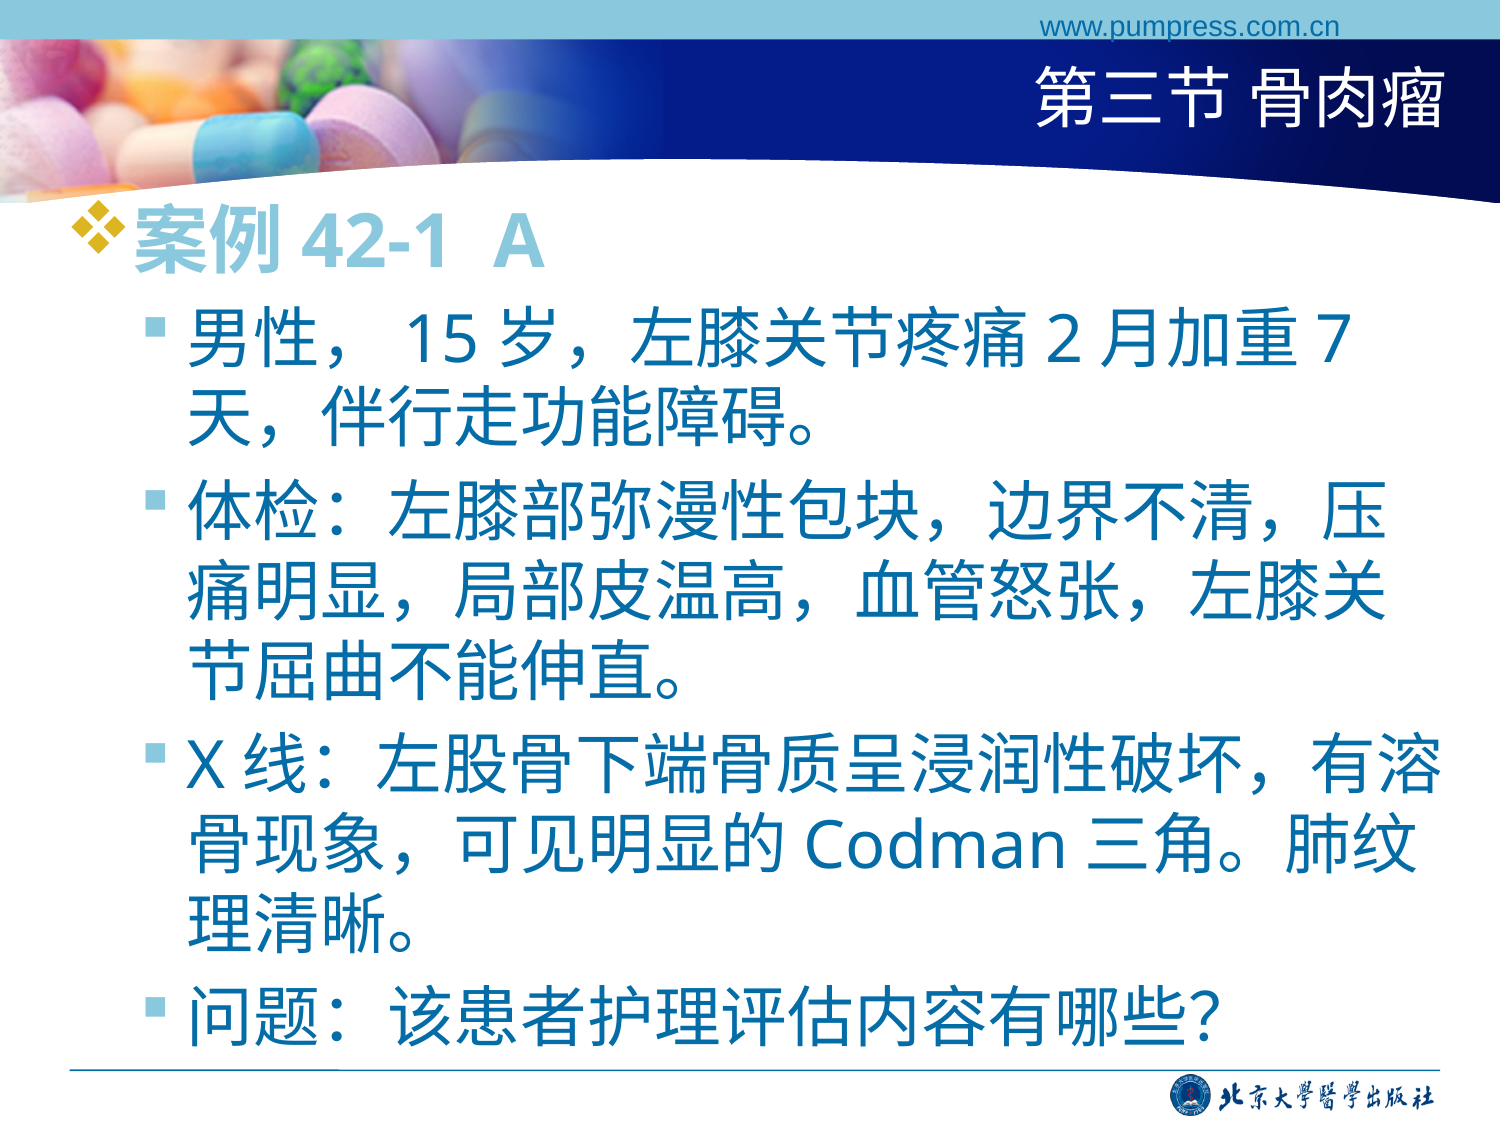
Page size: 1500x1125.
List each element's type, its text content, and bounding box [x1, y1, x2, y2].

slide_number www.pumpress.com.cn [1025, 0, 1463, 38]
list 案例42-1 A 男性，15岁，左膝关节疼痛2月加重7天，伴行走功能障碍。 体检：左膝部弥漫性包块，边界不清，压痛明显，局部皮温高，血管怒张，左膝关节屈曲不能伸直。 X线：左股骨下端骨质呈浸润性破坏，有溶骨现象，可见明显的Codman三角。肺纹理清晰。 问题：该患者护理评估内容有哪些？ [49, 184, 1463, 985]
picture [1170, 1074, 1436, 1118]
title 第三节 骨肉瘤 [137, 49, 1463, 143]
picture [0, 40, 1500, 203]
